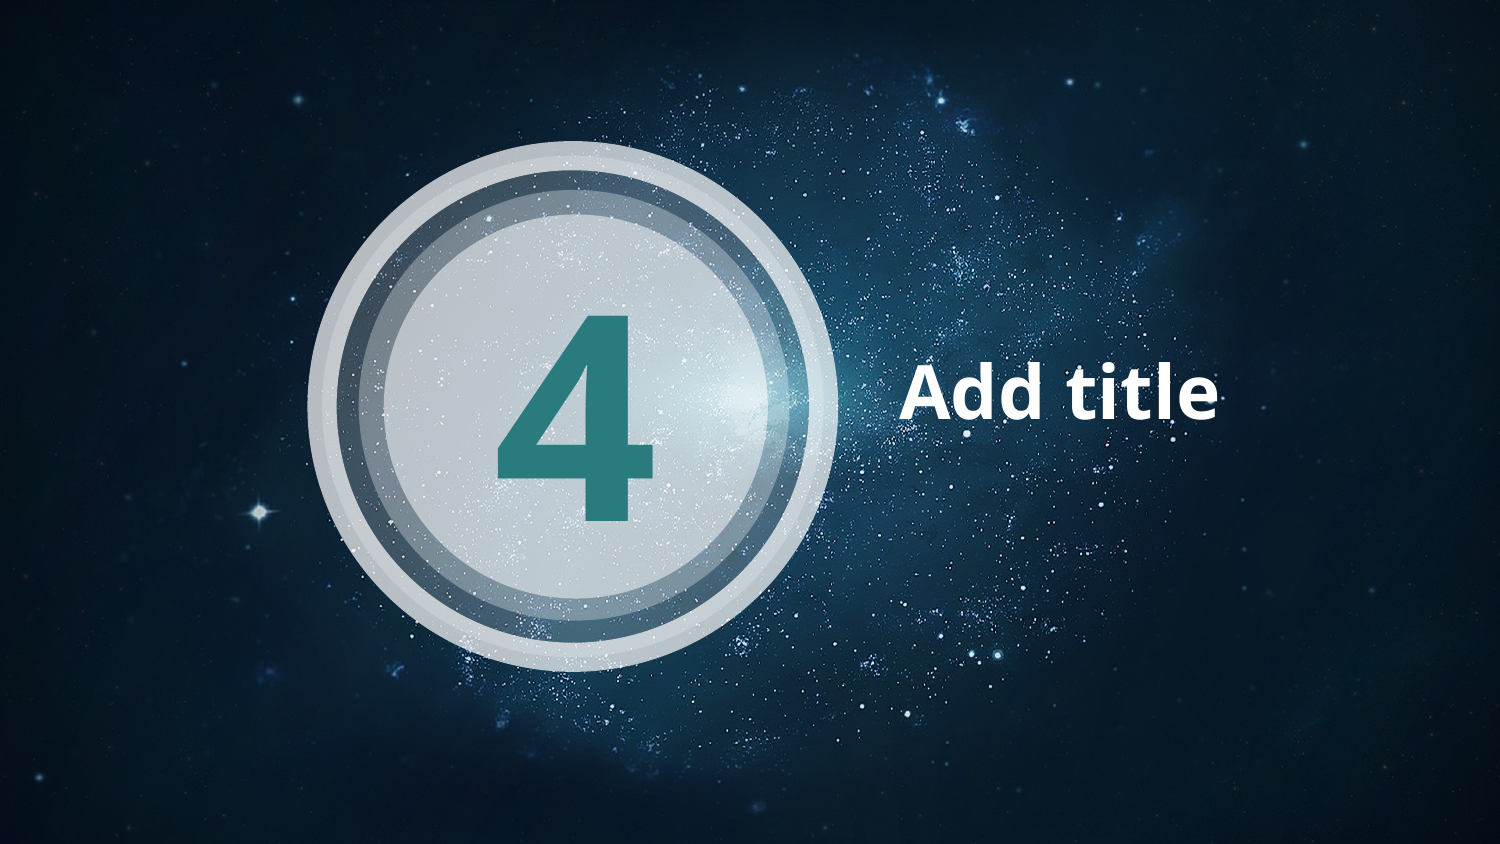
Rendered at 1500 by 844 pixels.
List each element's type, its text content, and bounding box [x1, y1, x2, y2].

text_box Add title [884, 337, 1236, 443]
text_box [356, 187, 792, 623]
picture [0, 0, 1500, 844]
text_box 4 [381, 212, 770, 601]
text_box [319, 153, 826, 660]
